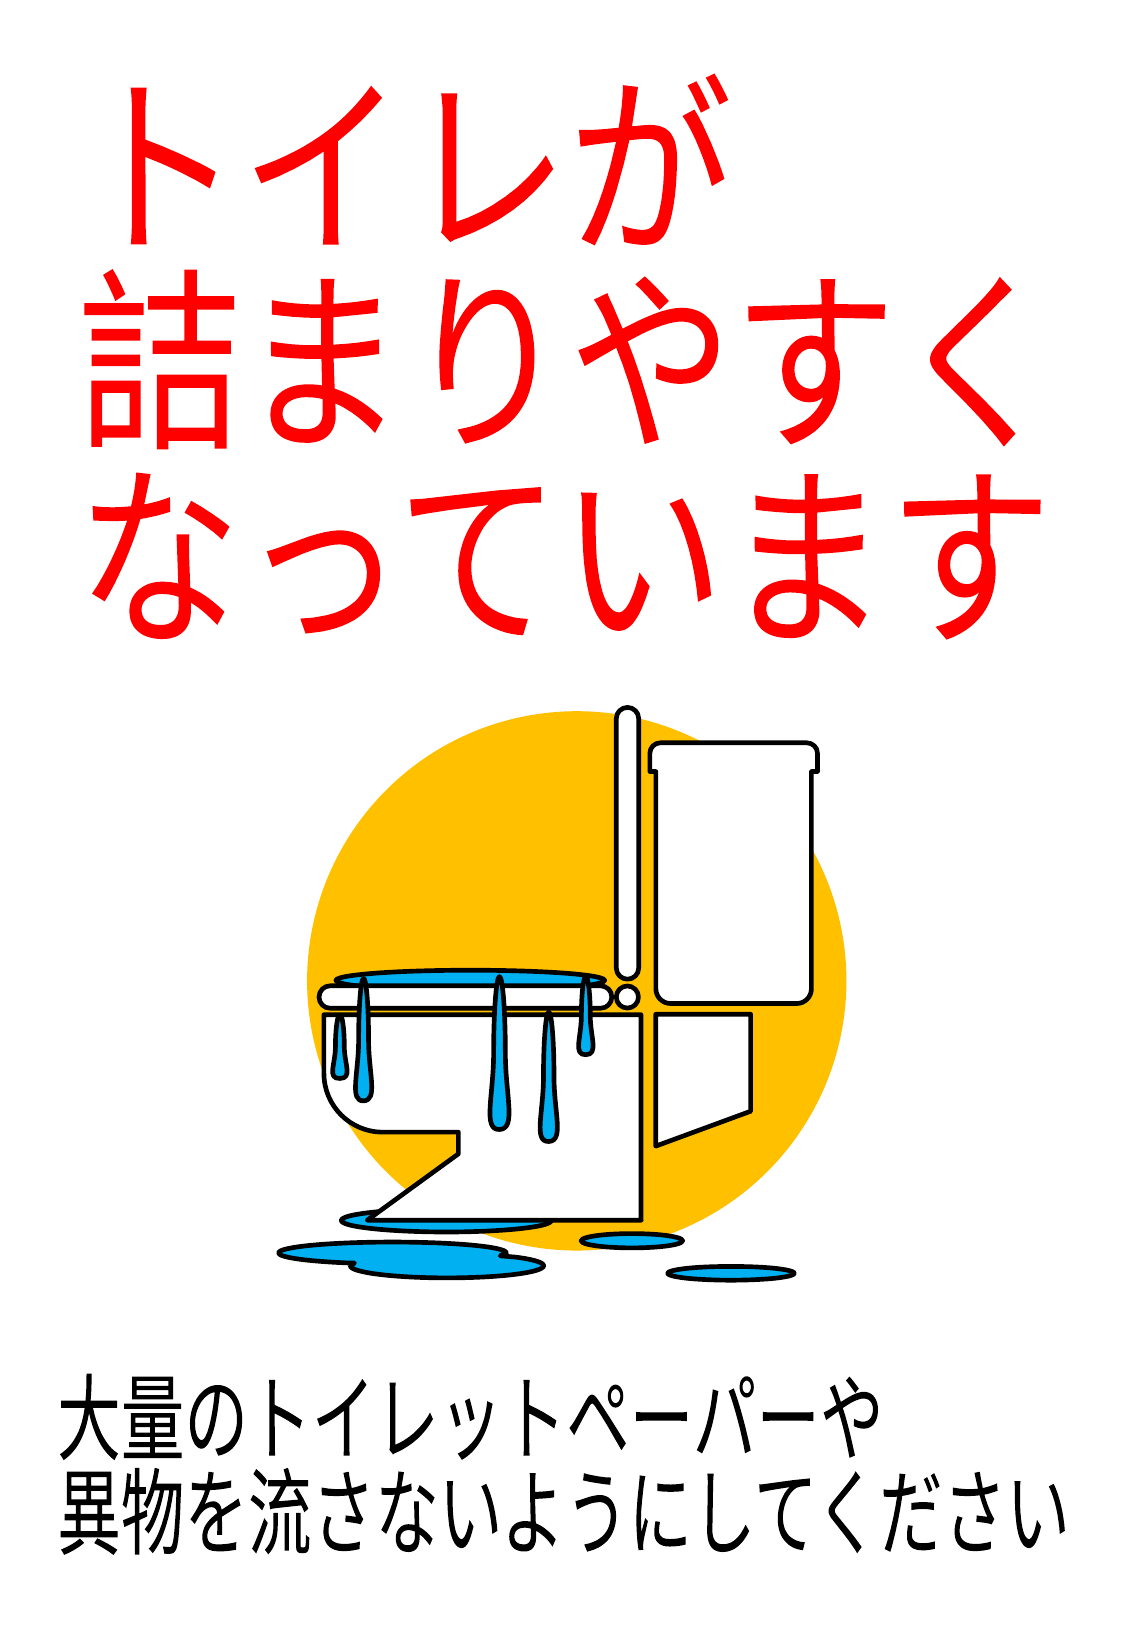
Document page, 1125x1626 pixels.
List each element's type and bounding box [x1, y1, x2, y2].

text_box [278, 707, 847, 1281]
